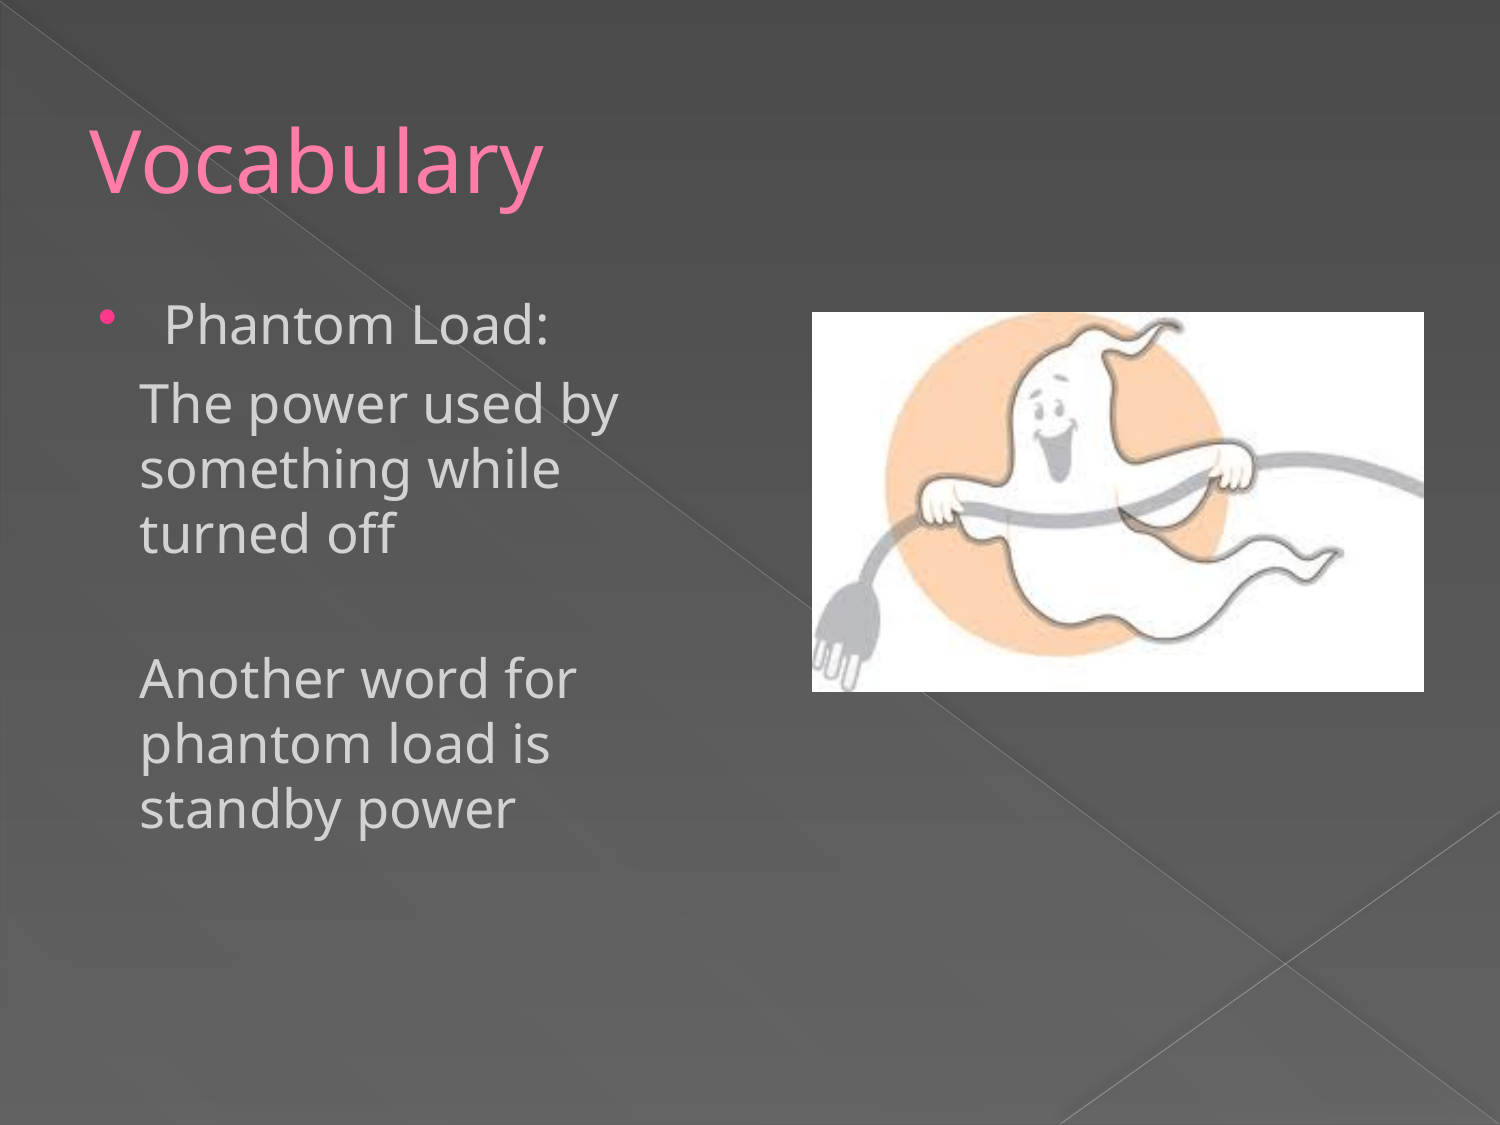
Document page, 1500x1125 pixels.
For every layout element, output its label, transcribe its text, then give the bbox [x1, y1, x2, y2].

title Vocabulary [75, 43, 1425, 274]
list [812, 312, 1424, 693]
text_box The power used by something while turned off [125, 362, 700, 573]
list Phantom Load: [75, 282, 600, 363]
text_box Another word for phantom load is standby power [124, 637, 638, 848]
